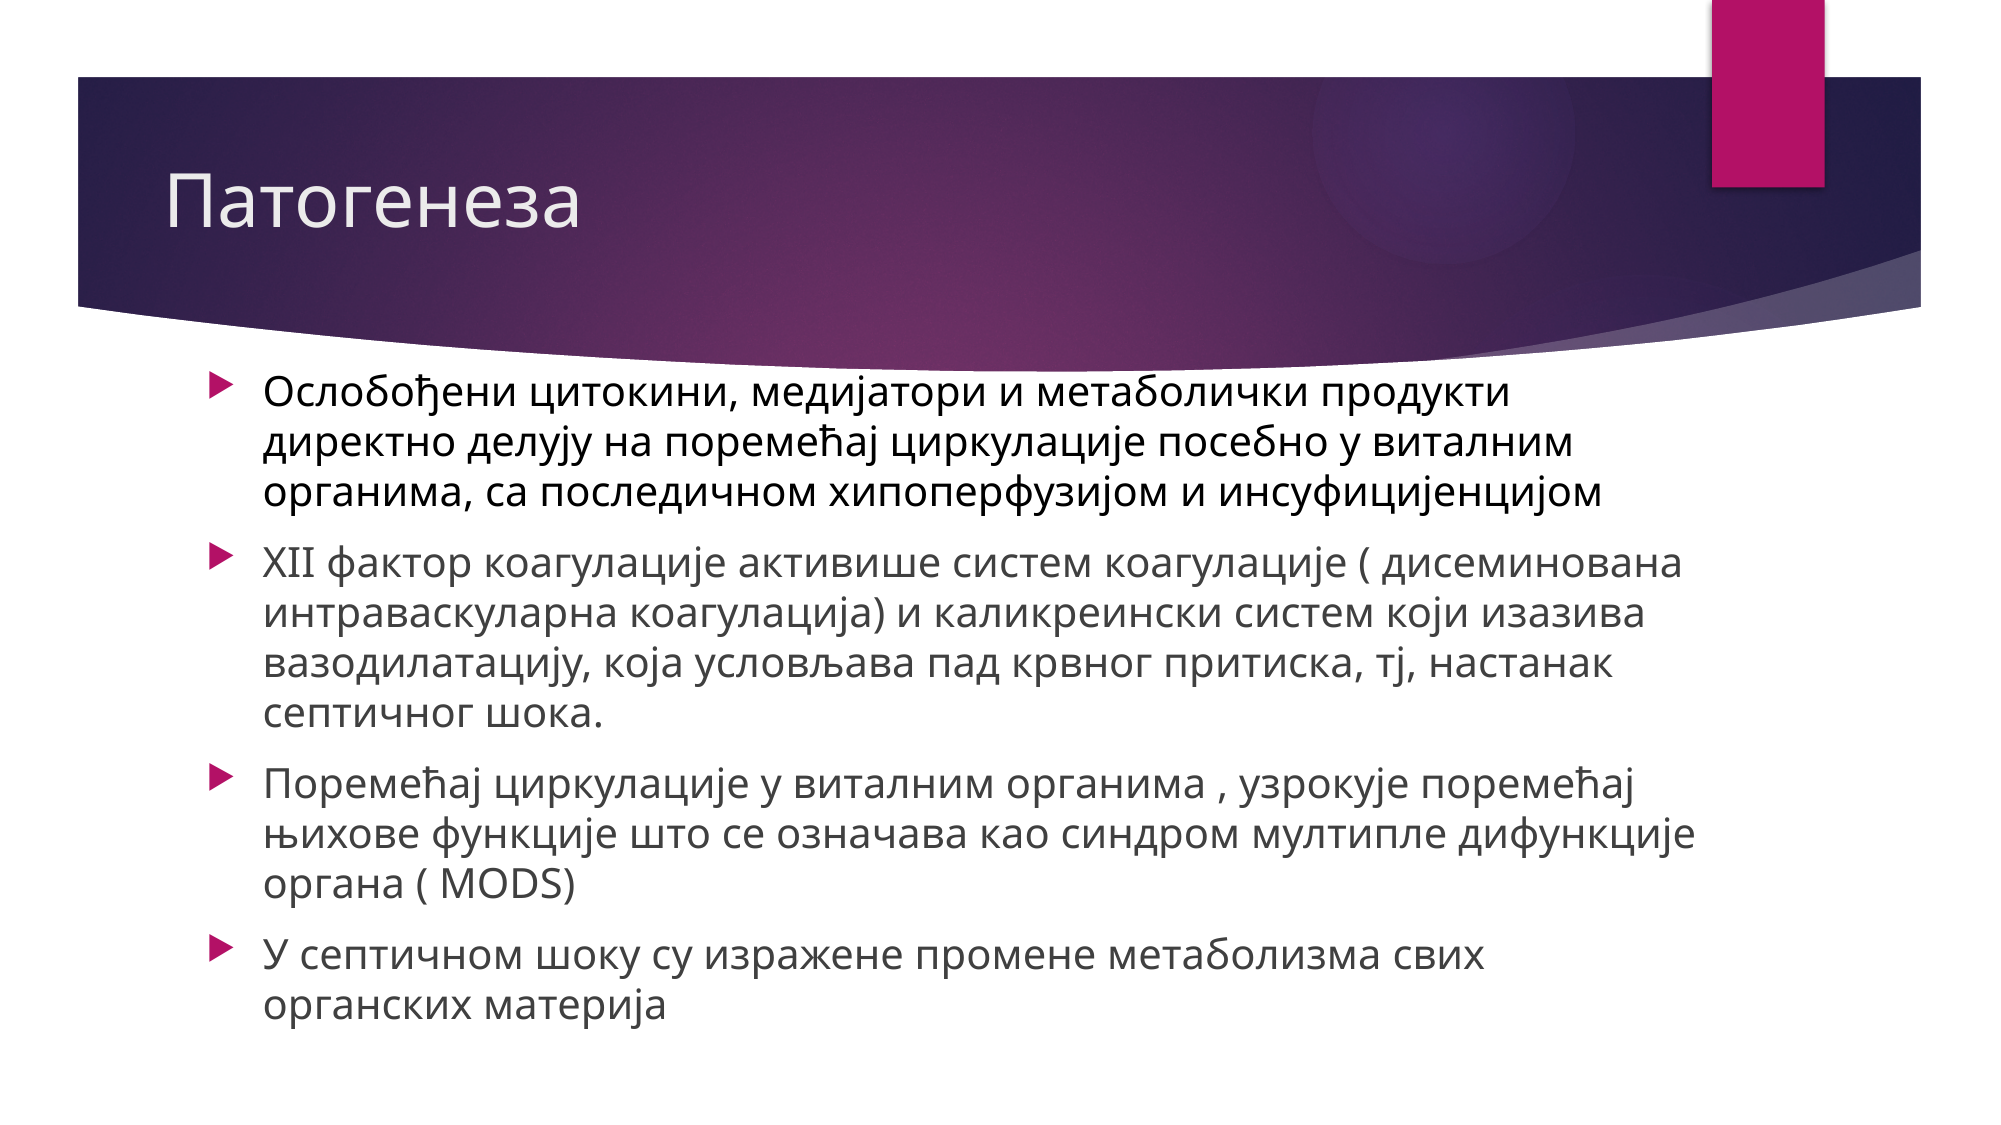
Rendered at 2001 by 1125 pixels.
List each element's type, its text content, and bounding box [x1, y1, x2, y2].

title Патогенеза [148, 139, 1586, 255]
list Ослобођени цитокини, медијатори и метаболички продукти директно делују на поремећај циркулације посебно у виталним органима, са последичном хипоперфузијом и инсуфицијенцијом XII фактор коагулације активише систем коагулације ( дисеминована интраваскуларна коагулација) и каликреински систем који изазива вазодилатацију, која условљава пад крвног притиска, тј, настанак септичног шока. Поремећај циркулације у виталним органима , узрокује поремећај њихове функције што се означава као синдром мултипле дифункције органа ( MODS) У септичном шоку су изражене промене метаболизма свих органских материја [191, 356, 1718, 1125]
